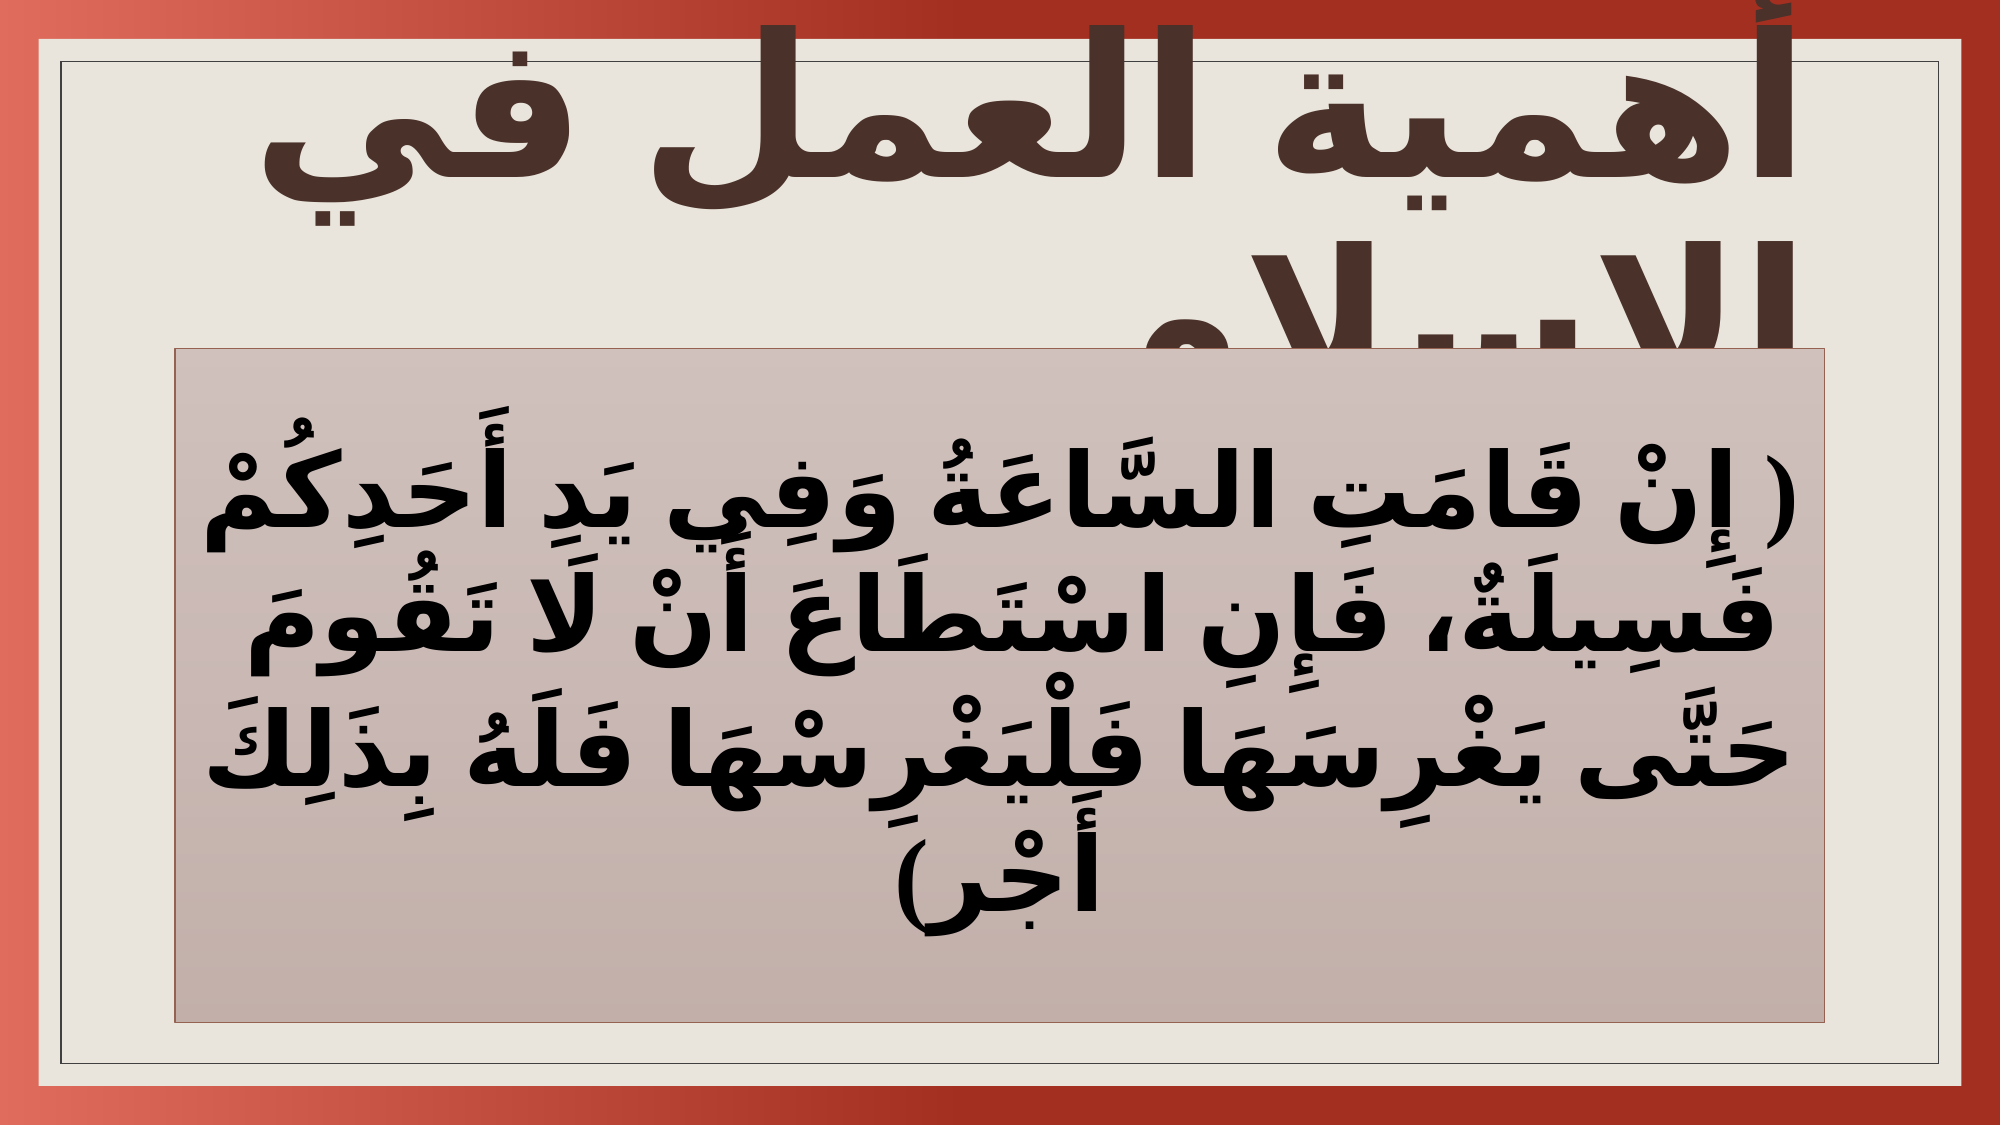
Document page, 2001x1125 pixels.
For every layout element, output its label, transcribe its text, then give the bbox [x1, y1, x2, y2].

title أهمية العمل في الإسلام [174, 92, 1825, 348]
list ( إِنْ قَامَتِ السَّاعَةُ وَفِي يَدِ أَحَدِكُمْ فَسِيلَةٌ، فَإِنِ اسْتَطَاعَ أَنْ لَا تَقُومَ حَتَّى يَغْرِسَهَا فَلْيَغْرِسْهَا فَلَهُ بِذَلِكَ أَجْر) [174, 348, 1825, 1023]
